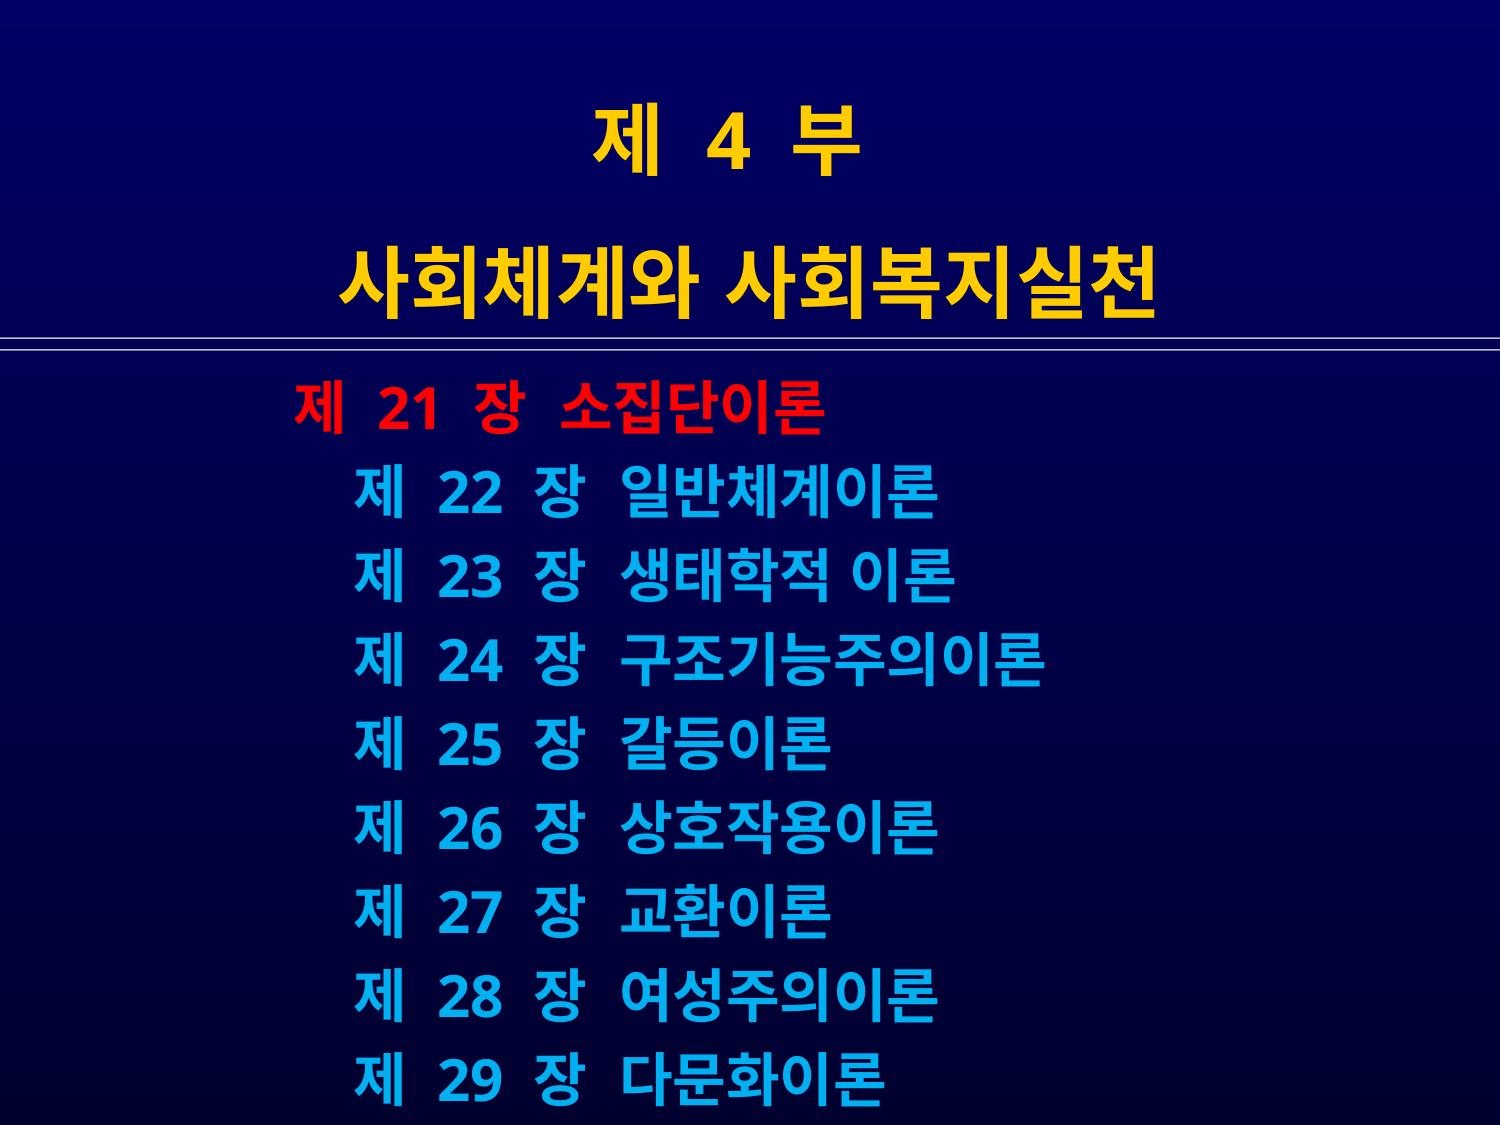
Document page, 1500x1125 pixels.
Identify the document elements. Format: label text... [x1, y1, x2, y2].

title 제 4 부 사회체계와 사회복지실천 [0, 33, 1500, 338]
text_box 제 21 장 소집단이론 제 22 장 일반체계이론 제 23 장 생태학적 이론 제 24 장 구조기능주의이론 제 25 장 갈등이론 제 26 장 상호작용이론 제 27 장 교환이론 제 28 장 여성주의이론 제 29 장 다문화이론 [0, 350, 1500, 1121]
